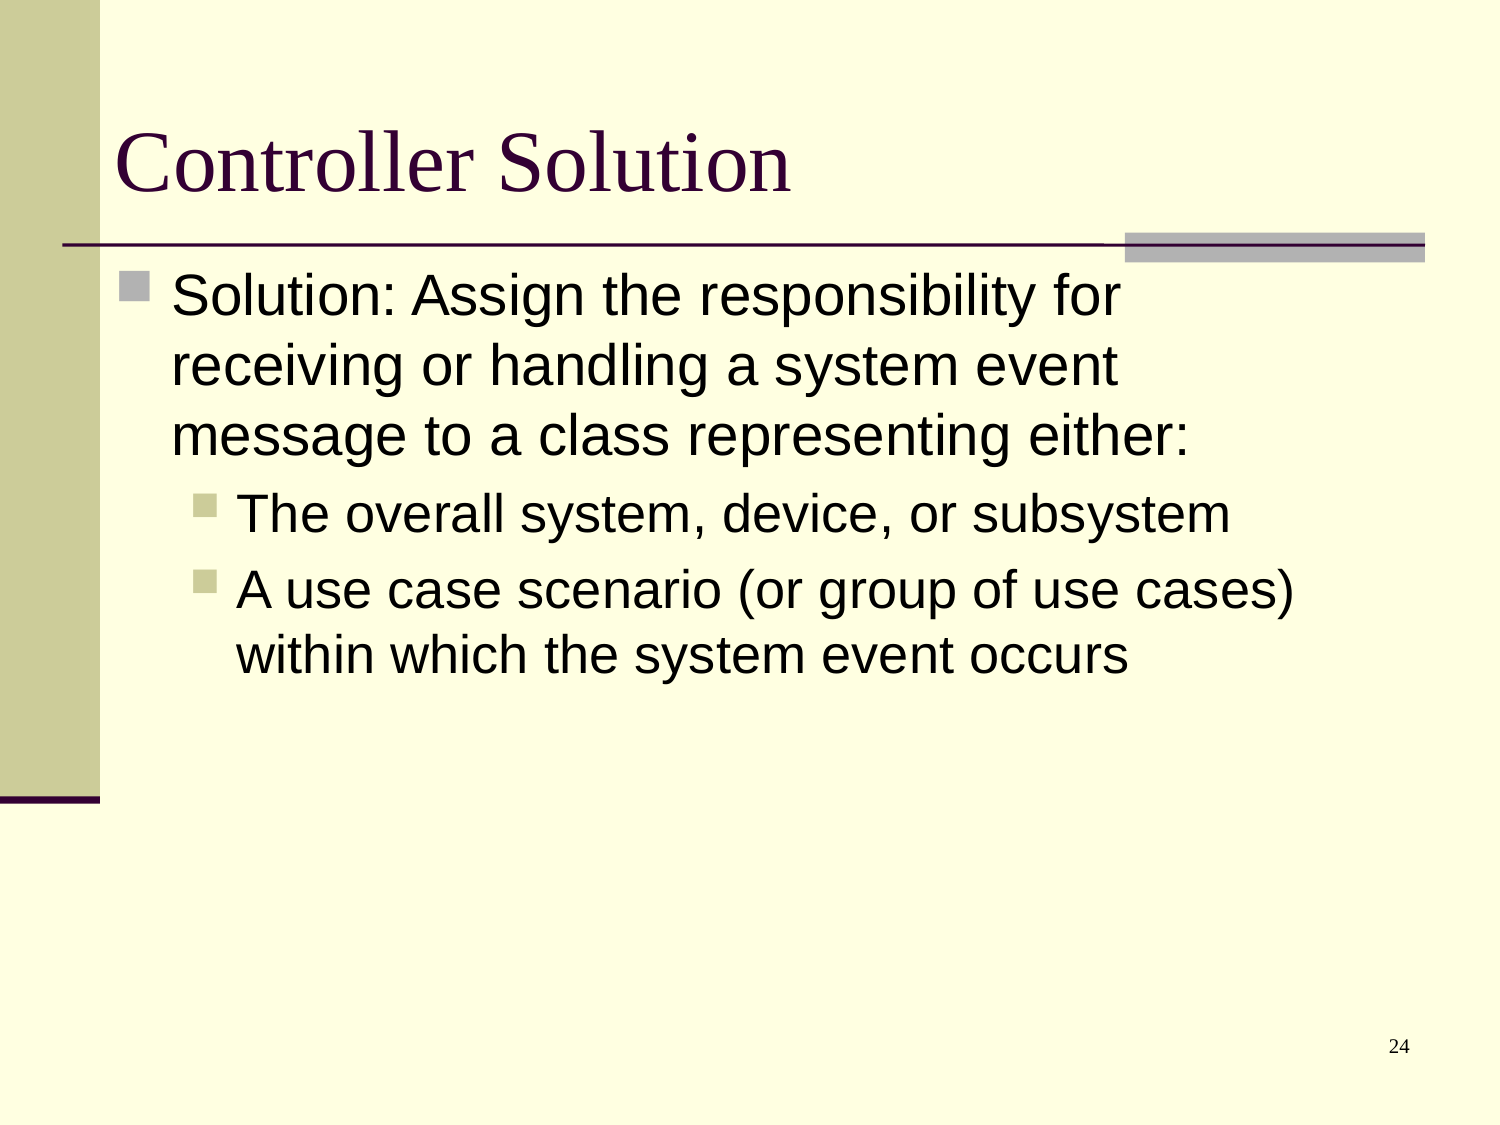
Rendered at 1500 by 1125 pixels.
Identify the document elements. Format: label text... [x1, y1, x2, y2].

list Solution: Assign the responsibility for receiving or handling a system event message to a class representing either: The overall system, device, or subsystem A use case scenario (or group of use cases) within which the system event occurs [99, 249, 1376, 994]
slide_number 24 [1112, 1024, 1426, 1101]
title Controller Solution [99, 62, 1376, 249]
